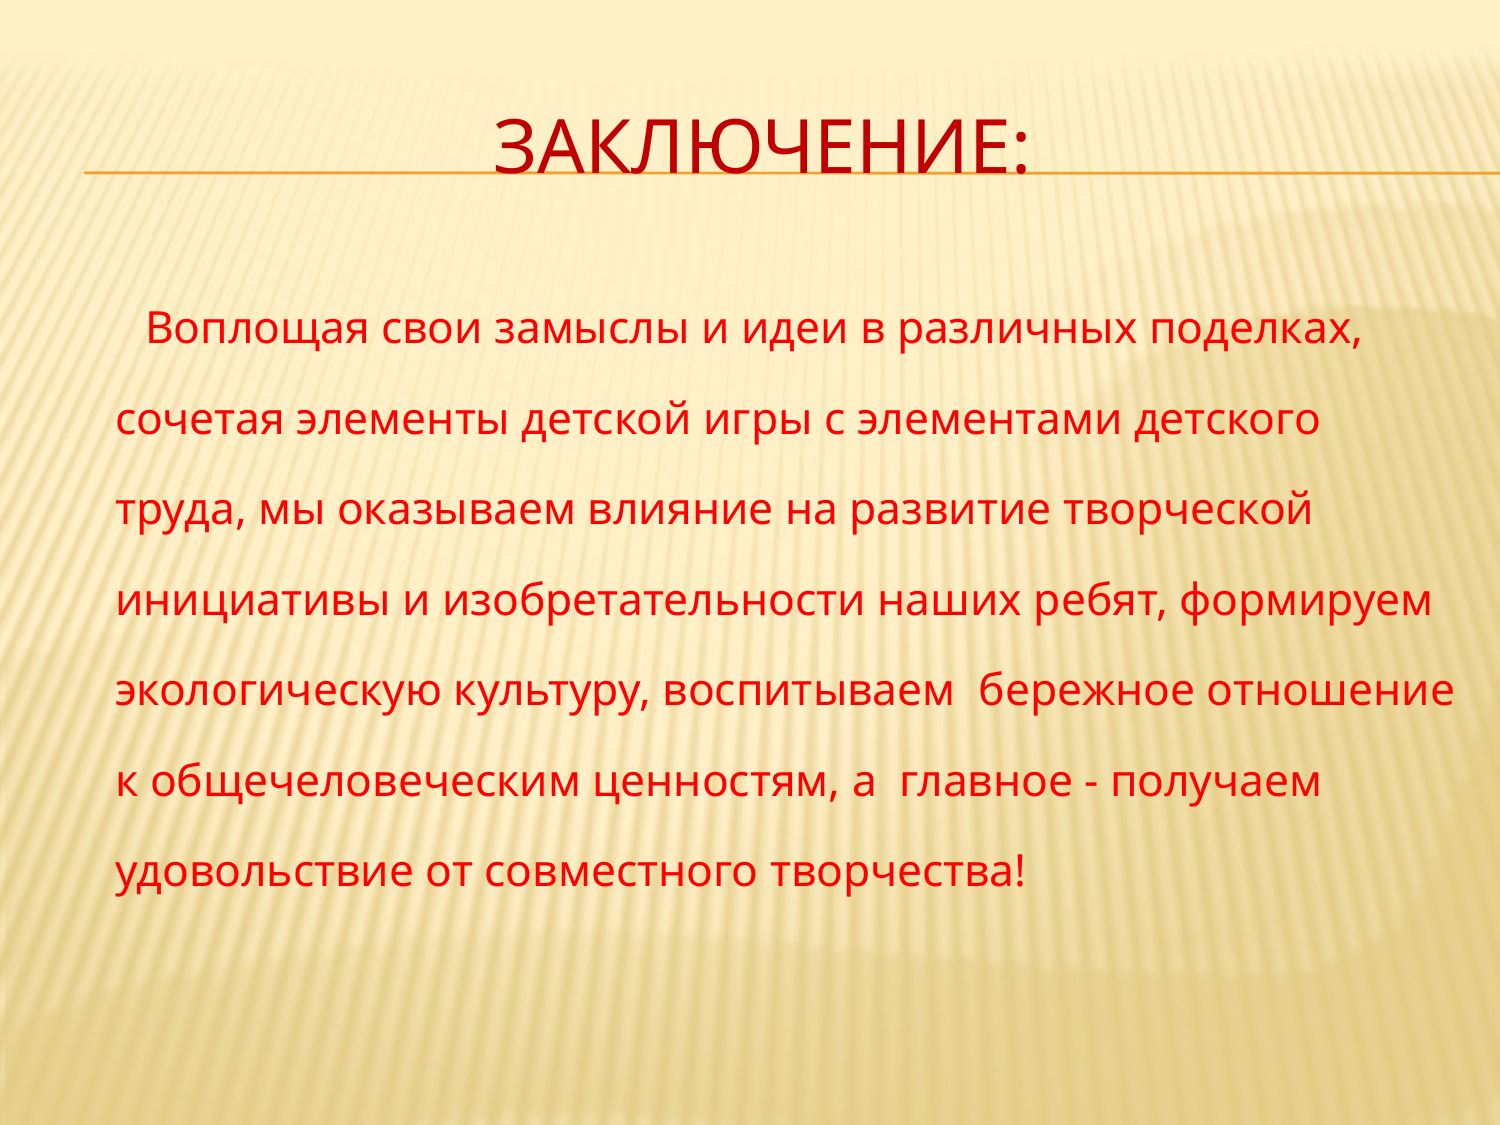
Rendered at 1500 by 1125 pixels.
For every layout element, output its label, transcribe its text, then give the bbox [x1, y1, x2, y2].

list Воплощая свои замыслы и идеи в различных поделках, сочетая элементы детской игры с элементами детского труда, мы оказываем влияние на развитие творческой инициативы и изобретательности наших ребят, формируем экологическую культуру, воспитываем бережное отношение к общечеловеческим ценностям, а главное - получаем удовольствие от совместного творчества! [50, 254, 1475, 998]
title Заключение: [50, 75, 1475, 213]
